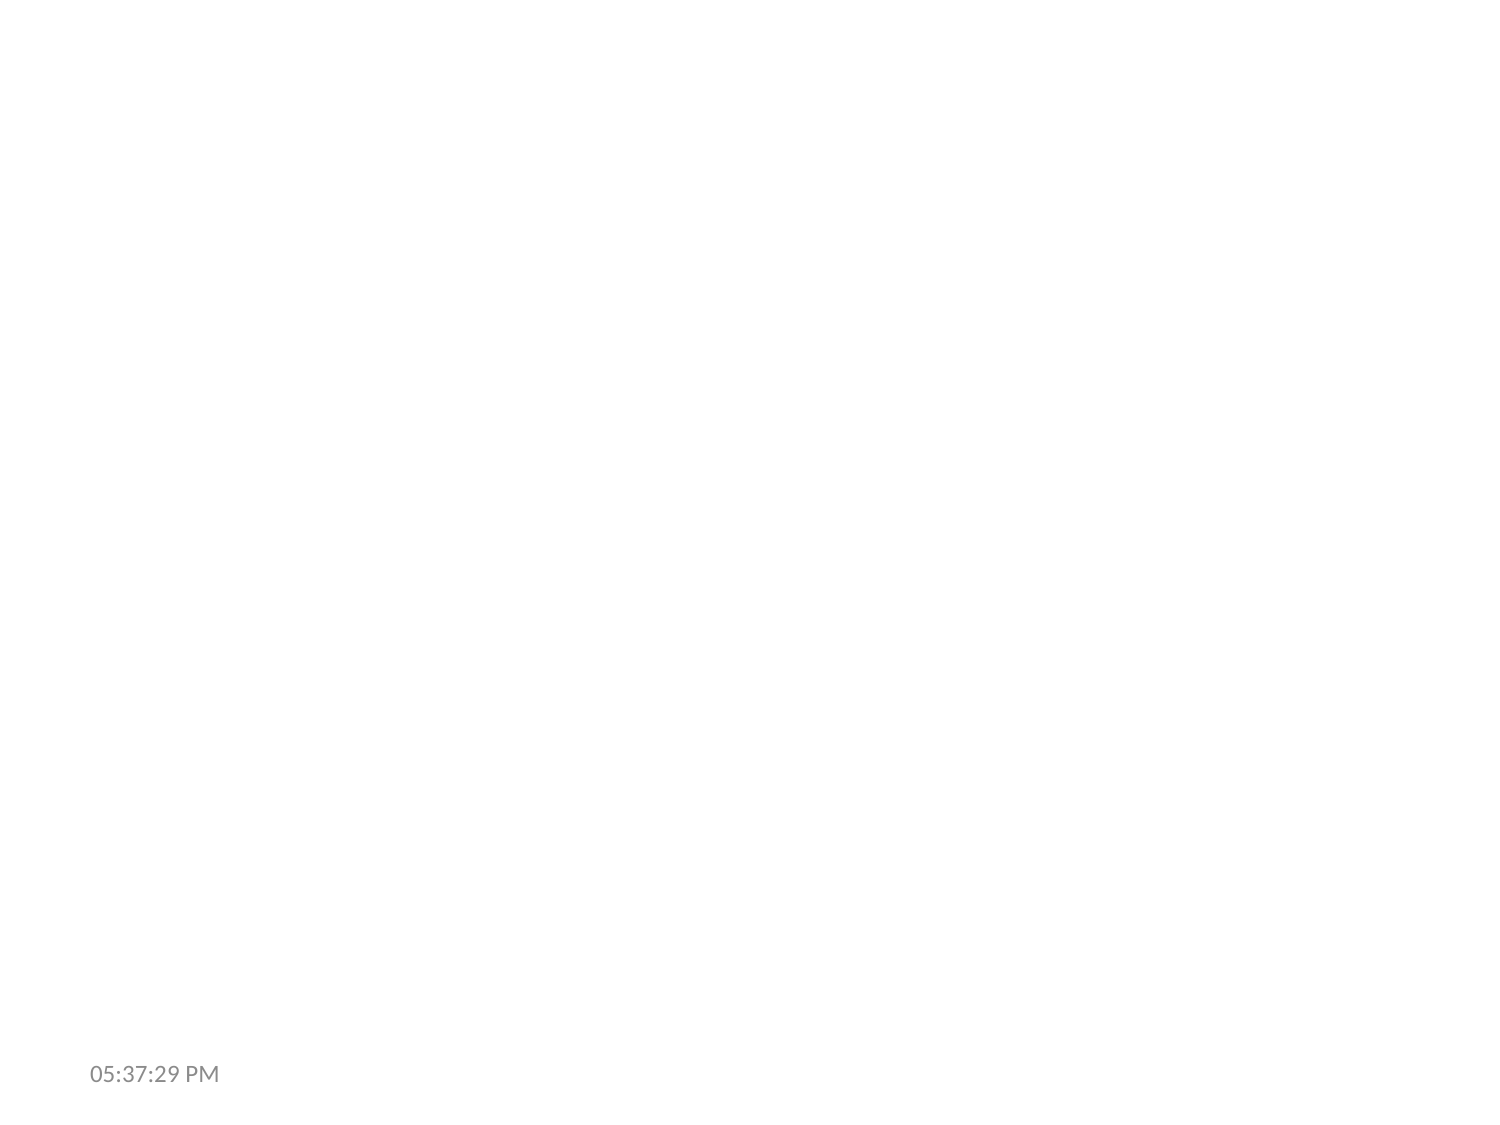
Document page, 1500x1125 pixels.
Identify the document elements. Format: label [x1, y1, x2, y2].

slide_number [75, 1042, 425, 1103]
